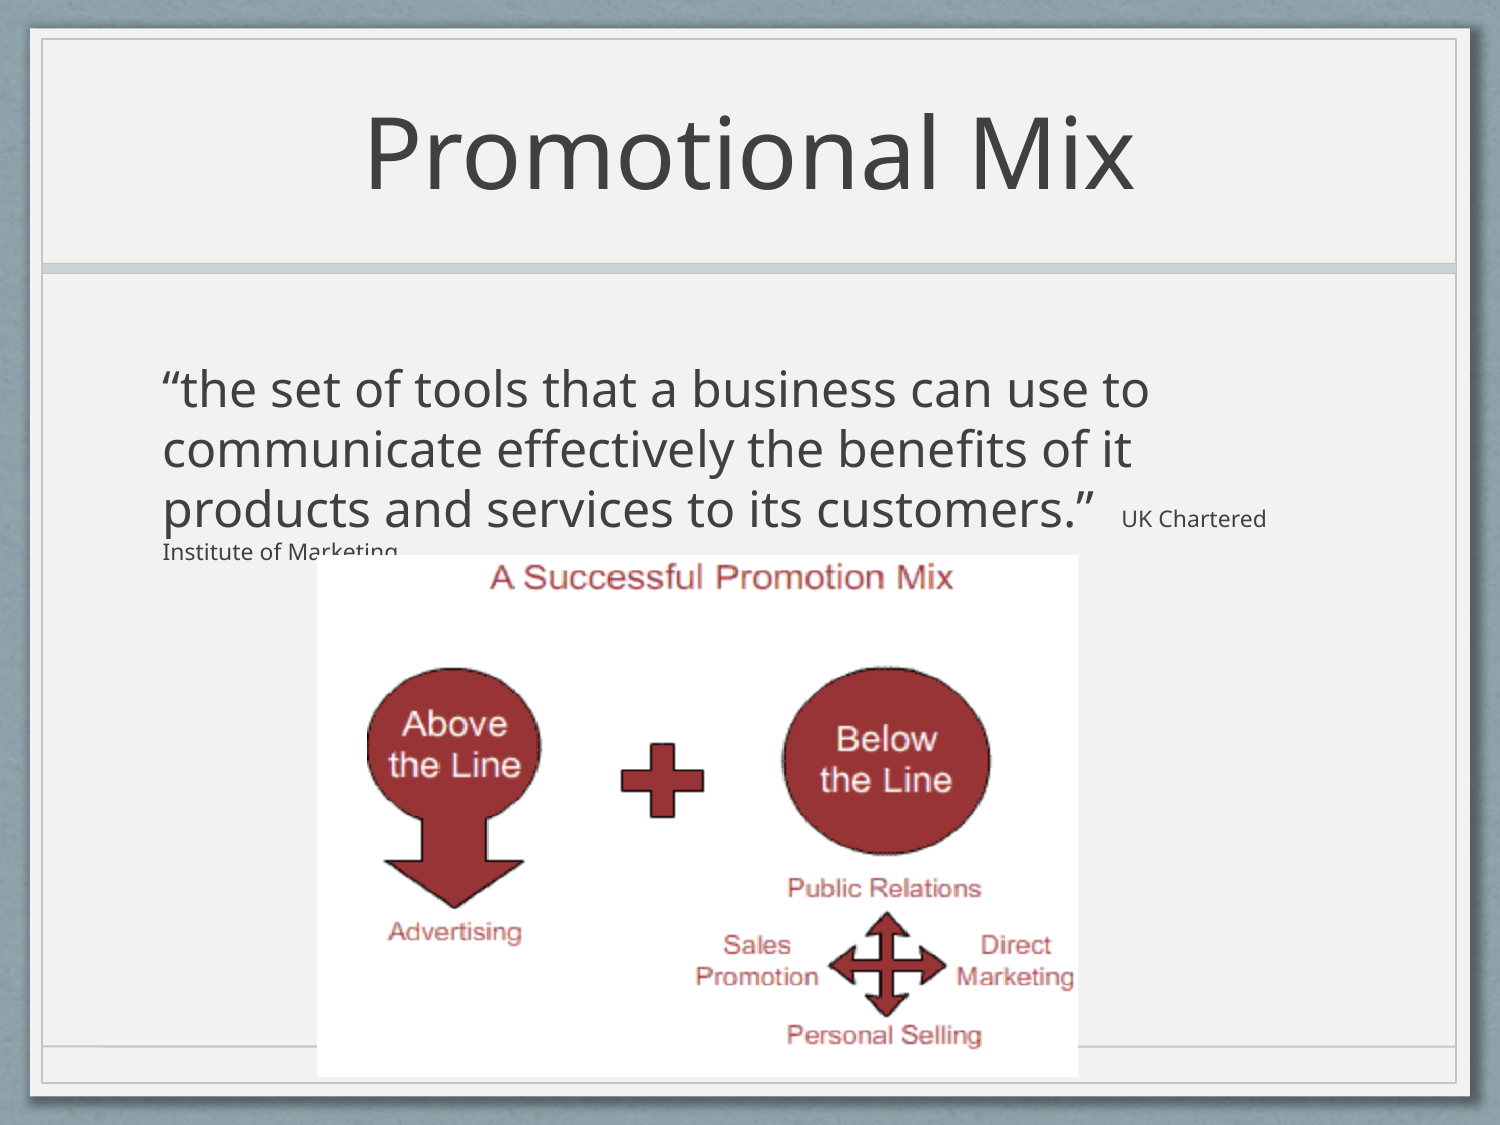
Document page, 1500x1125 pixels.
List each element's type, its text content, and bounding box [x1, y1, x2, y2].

title Promotional Mix [147, 40, 1353, 260]
picture [316, 555, 1078, 1078]
list “the set of tools that a business can use to communicate effectively the benefits of it products and services to its customers.” UK Chartered Institute of Marketing [147, 350, 1353, 995]
